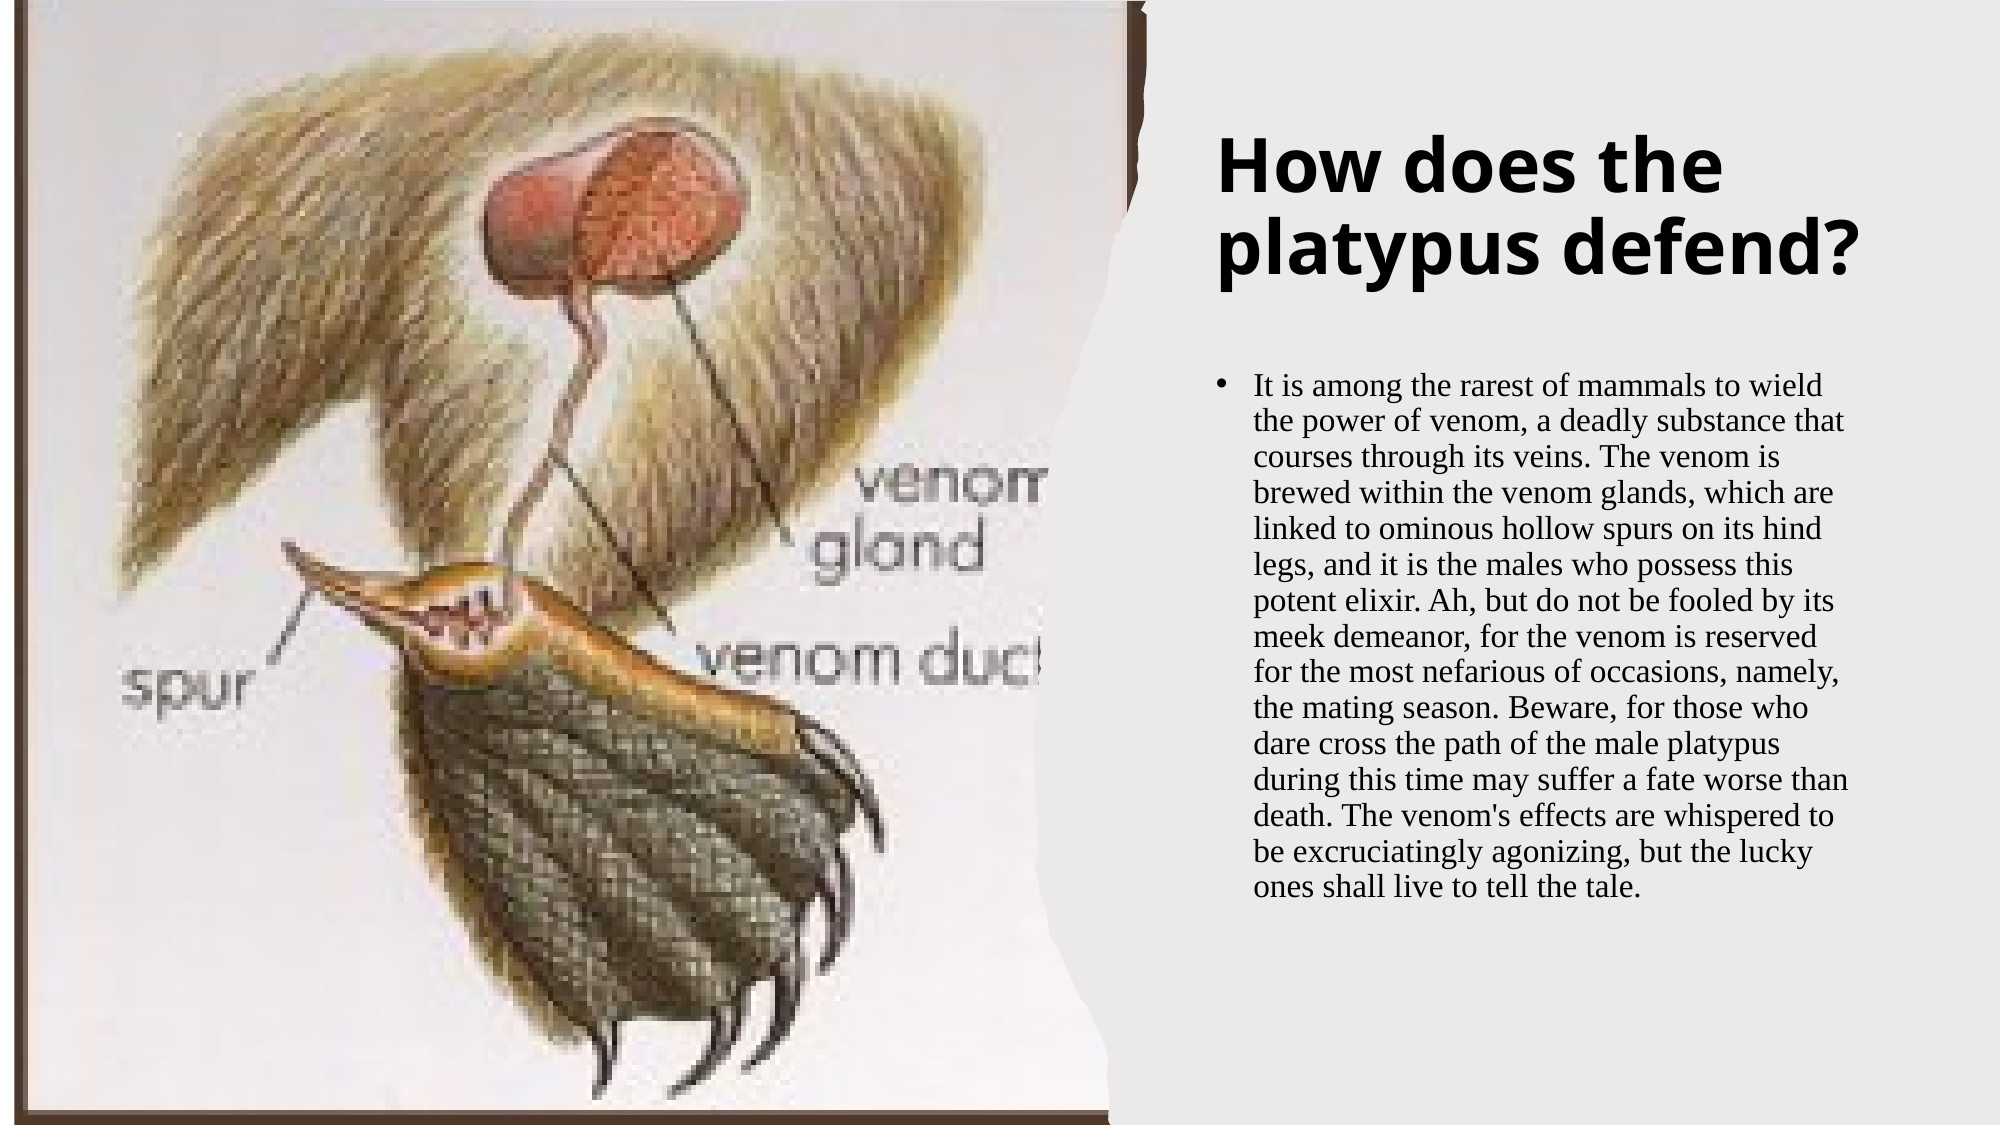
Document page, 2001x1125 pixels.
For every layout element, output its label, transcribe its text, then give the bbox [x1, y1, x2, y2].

text_box [0, 0, 14, 1125]
picture [14, 0, 1147, 1125]
list It is among the rarest of mammals to wield the power of venom, a deadly substance that courses through its veins. The venom is brewed within the venom glands, which are linked to ominous hollow spurs on its hind legs, and it is the males who possess this potent elixir. Ah, but do not be fooled by its meek demeanor, for the venom is reserved for the most nefarious of occasions, namely, the mating season. Beware, for those who dare cross the path of the male platypus during this time may suffer a fate worse than death. The venom's effects are whispered to be excruciatingly agonizing, but the lucky ones shall live to tell the tale. [1200, 359, 1880, 1002]
title How does the platypus defend? [1200, 99, 1880, 319]
text_box [1147, 0, 2000, 1125]
